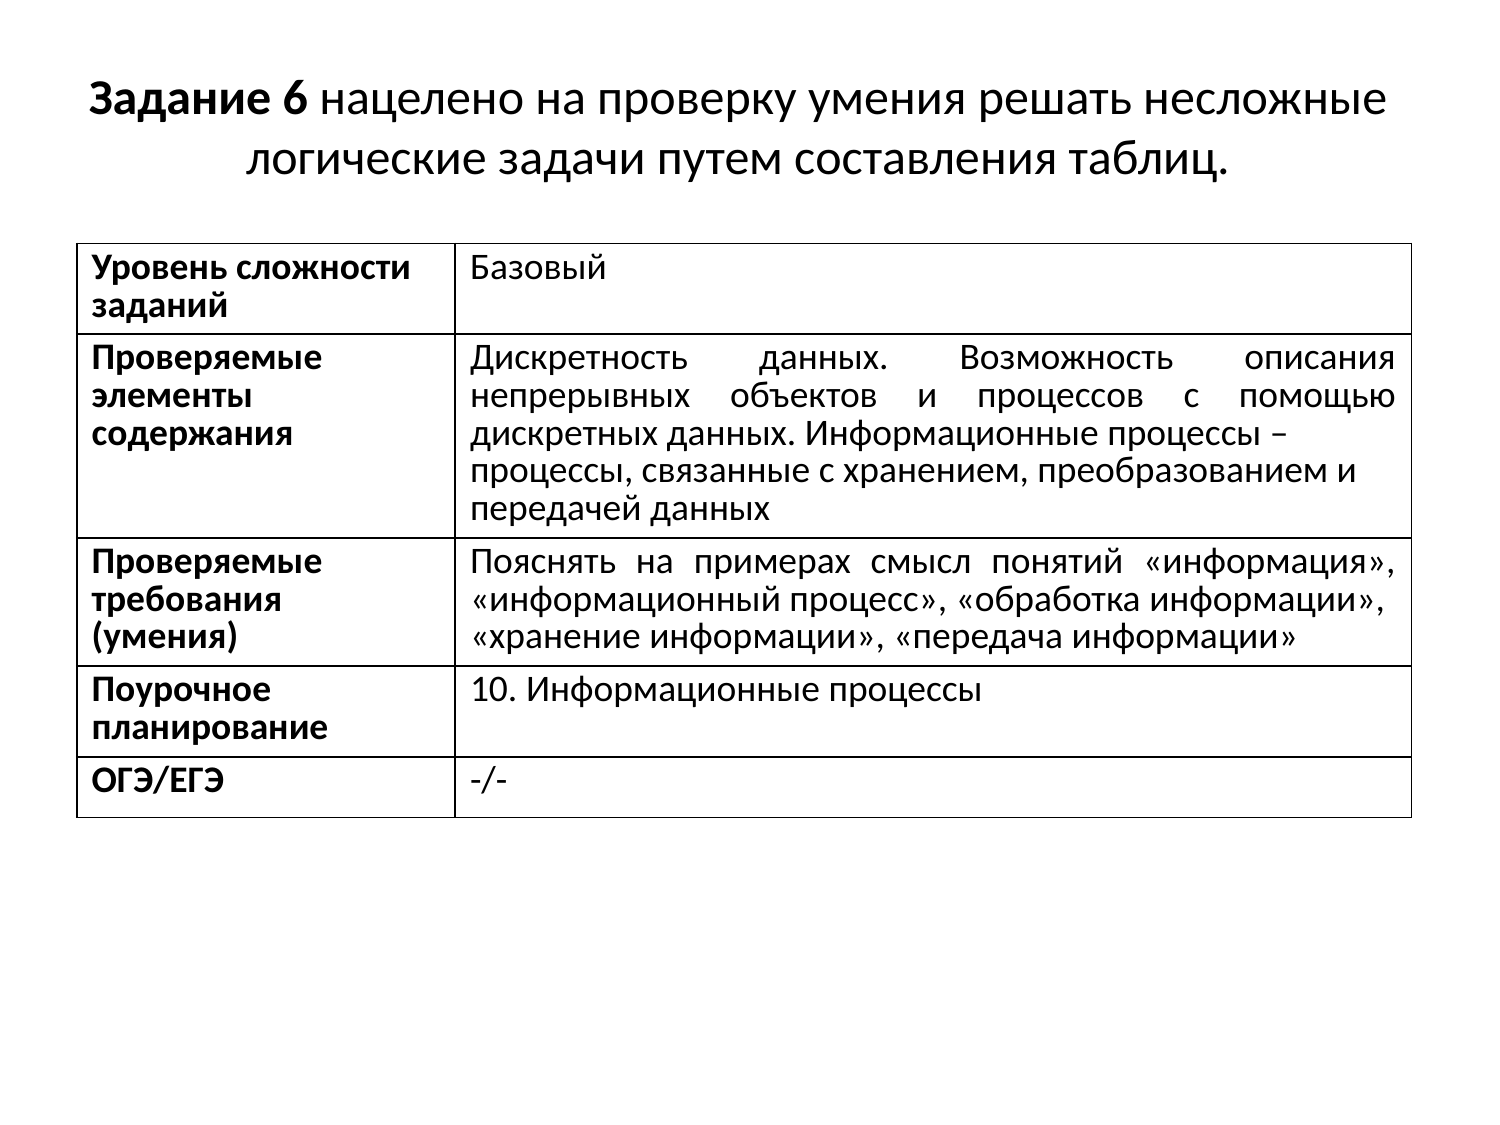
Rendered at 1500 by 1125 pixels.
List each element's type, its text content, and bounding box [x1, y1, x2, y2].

title Задание 6 нацелено на проверку умения решать несложные логические задачи путем составления таблиц. [41, 30, 1436, 219]
table_header Базовый [456, 244, 1411, 333]
table_cell -/- [456, 758, 1411, 817]
table_header Уровень сложности заданий [78, 244, 454, 333]
table_cell Проверяемые требования (умения) [78, 539, 454, 665]
table_cell Поурочное планирование [78, 667, 454, 756]
table_cell 10. Информационные процессы [456, 667, 1411, 756]
table_cell Дискретность данных. Возможность описания непрерывных объектов и процессов с помощью дискретных данных. Информационные процессы – процессы, связанные с хранением, преобразованием и передачей данных [456, 335, 1411, 537]
table_cell ОГЭ/ЕГЭ [78, 758, 454, 817]
table_cell Проверяемые элементы содержания [78, 335, 454, 537]
table_cell Пояснять на примерах смысл понятий «информация», «информационный процесс», «обработка информации», «хранение информации», «передача информации» [456, 539, 1411, 665]
